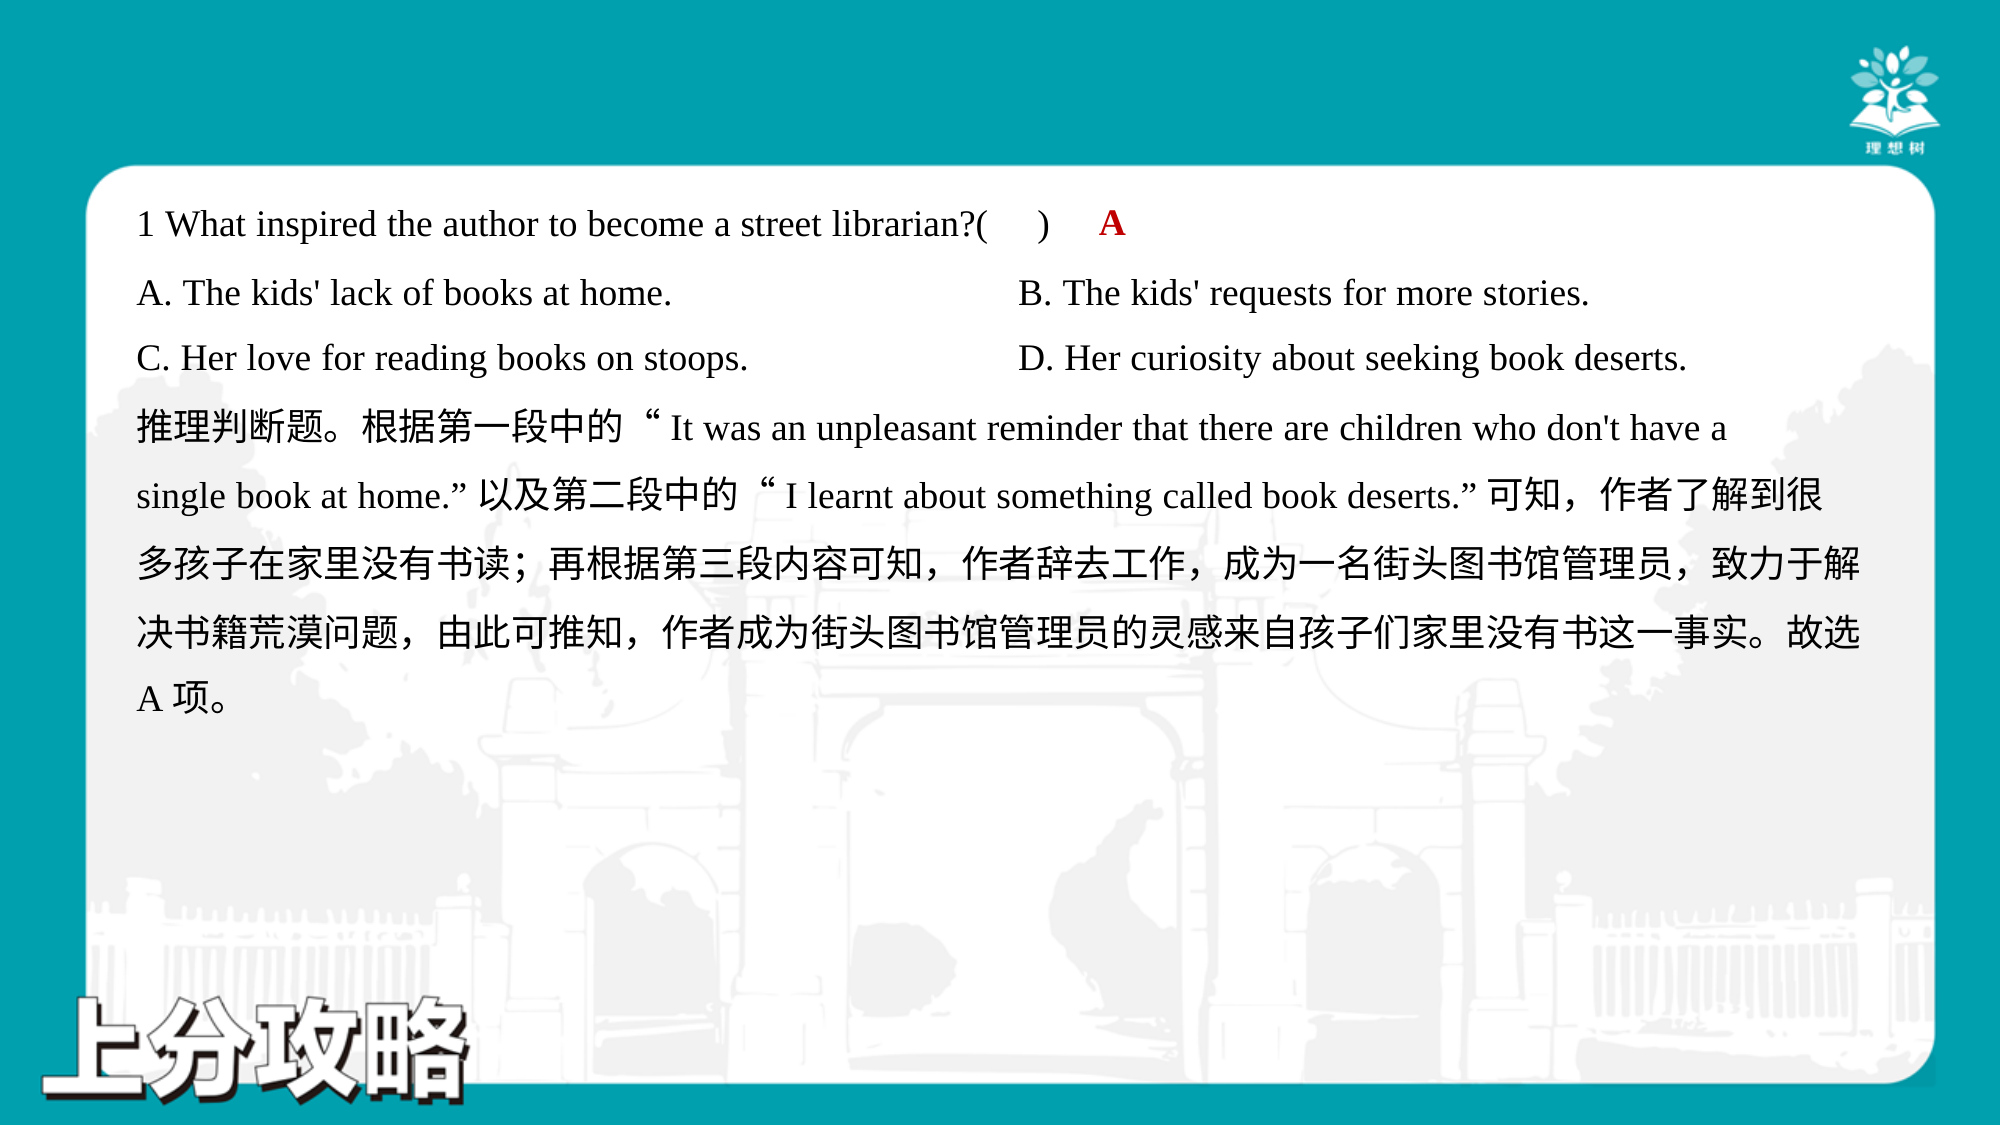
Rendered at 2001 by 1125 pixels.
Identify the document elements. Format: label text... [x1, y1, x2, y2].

text_box A. The kids' lack of books at home. B. The kids' requests for more stories. C. Her love for reading books on stoops. D. Her curiosity about seeking book deserts. [136, 244, 1865, 371]
text_box 1 What inspired the author to become a street librarian?( ) [136, 176, 1865, 237]
picture [0, 0, 2000, 1125]
text_box 推理判断题。根据第一段中的“It was an unpleasant reminder that there are children who don't have a single book at home.”以及第二段中的“I learnt about something called book deserts.”可知，作者了解到很 多孩子在家里没有书读；再根据第三段内容可知，作者辞去工作，成为一名街头图书馆管理员，致力于解 决书籍荒漠问题，由此可推知，作者成为街头图书馆管理员的灵感来自孩子们家里没有书这一事实。故选 A项。 [136, 379, 1865, 713]
text_box A [1085, 176, 1140, 236]
